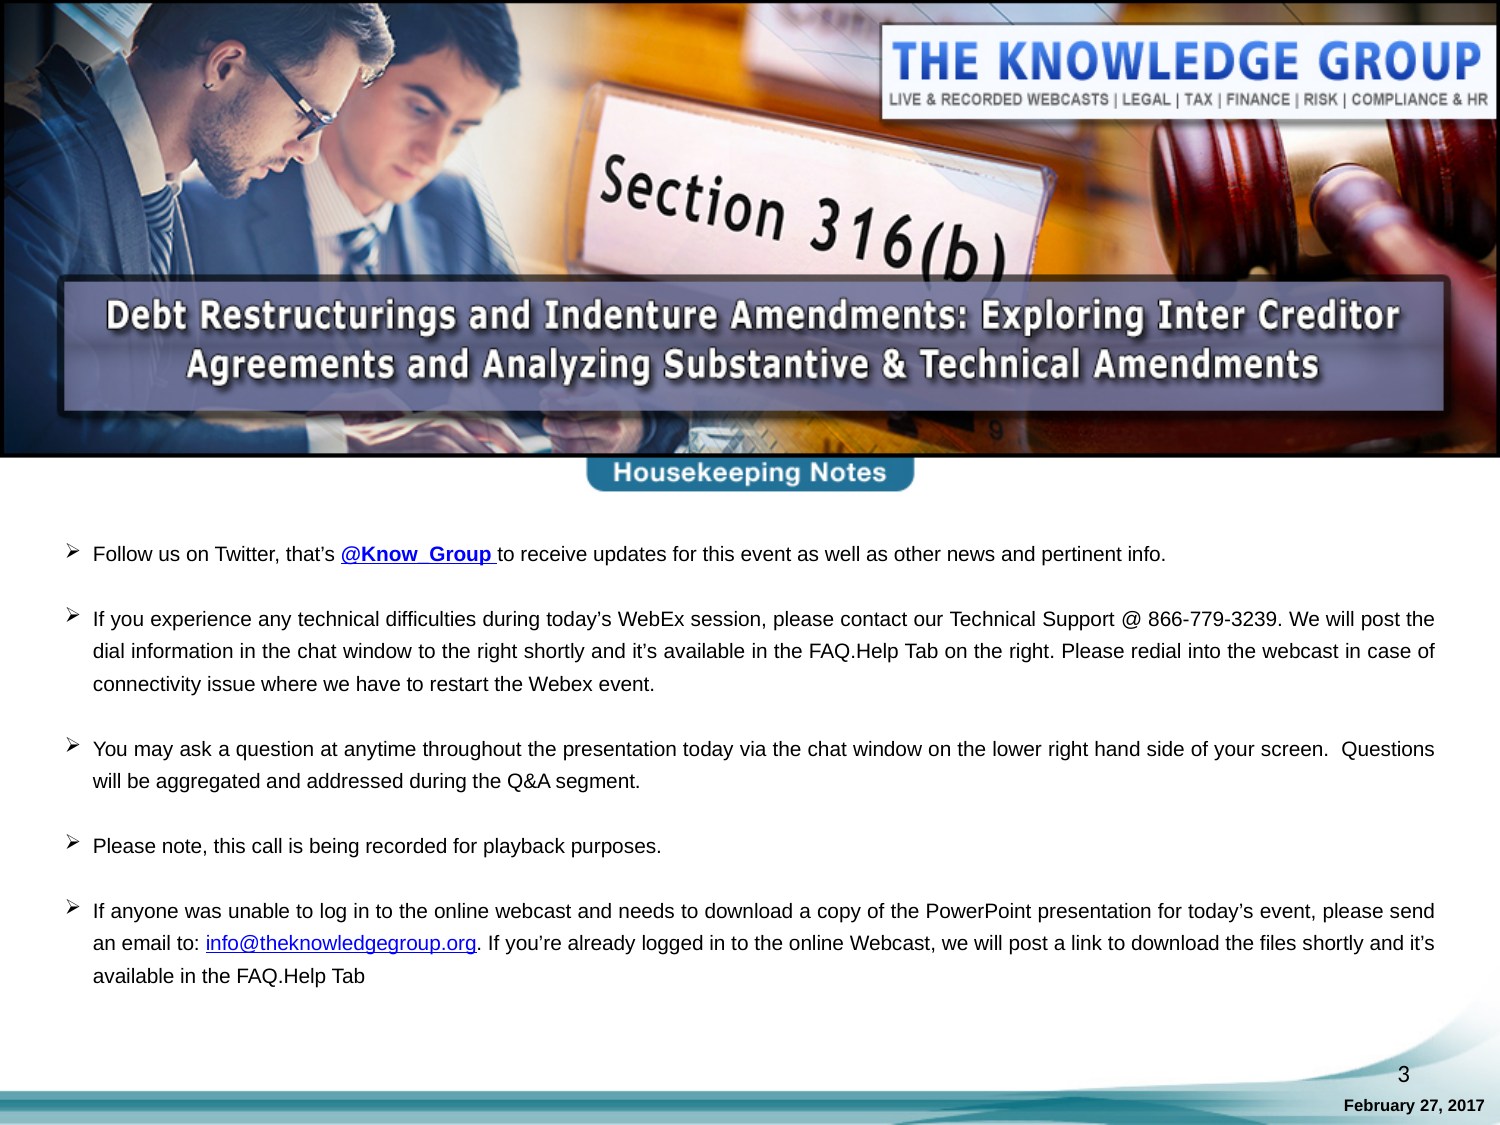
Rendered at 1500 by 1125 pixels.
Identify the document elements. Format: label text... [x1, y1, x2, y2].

text_box February 27, 2017 [1100, 1087, 1500, 1123]
slide_number 3 [1074, 1092, 1425, 1103]
text_box Follow us on Twitter, that’s @Know_Group to receive updates for this event as well as other news and pertinent info. If you experience any technical difficulties during today’s WebEx session, please contact our Technical Support @ 866-779-3239. We will post the dial information in the chat window to the right shortly and it’s available in the FAQ.Help Tab on the right. Please redial into the webcast in case of connectivity issue where we have to restart the Webex event. You may ask a question at anytime throughout the presentation today via the chat window on the lower right hand side of your screen. Questions will be aggregated and addressed during the Q&A segment. Please note, this call is being recorded for playback purposes. If anyone was unable to log in to the online webcast and needs to download a copy of the PowerPoint presentation for today’s event, please send an email to: info@theknowledgegroup.org. If you’re already logged in to the online Webcast, we will post a link to download the files shortly and it’s available in the FAQ.Help Tab [50, 436, 1450, 1092]
picture [0, 0, 1500, 1125]
